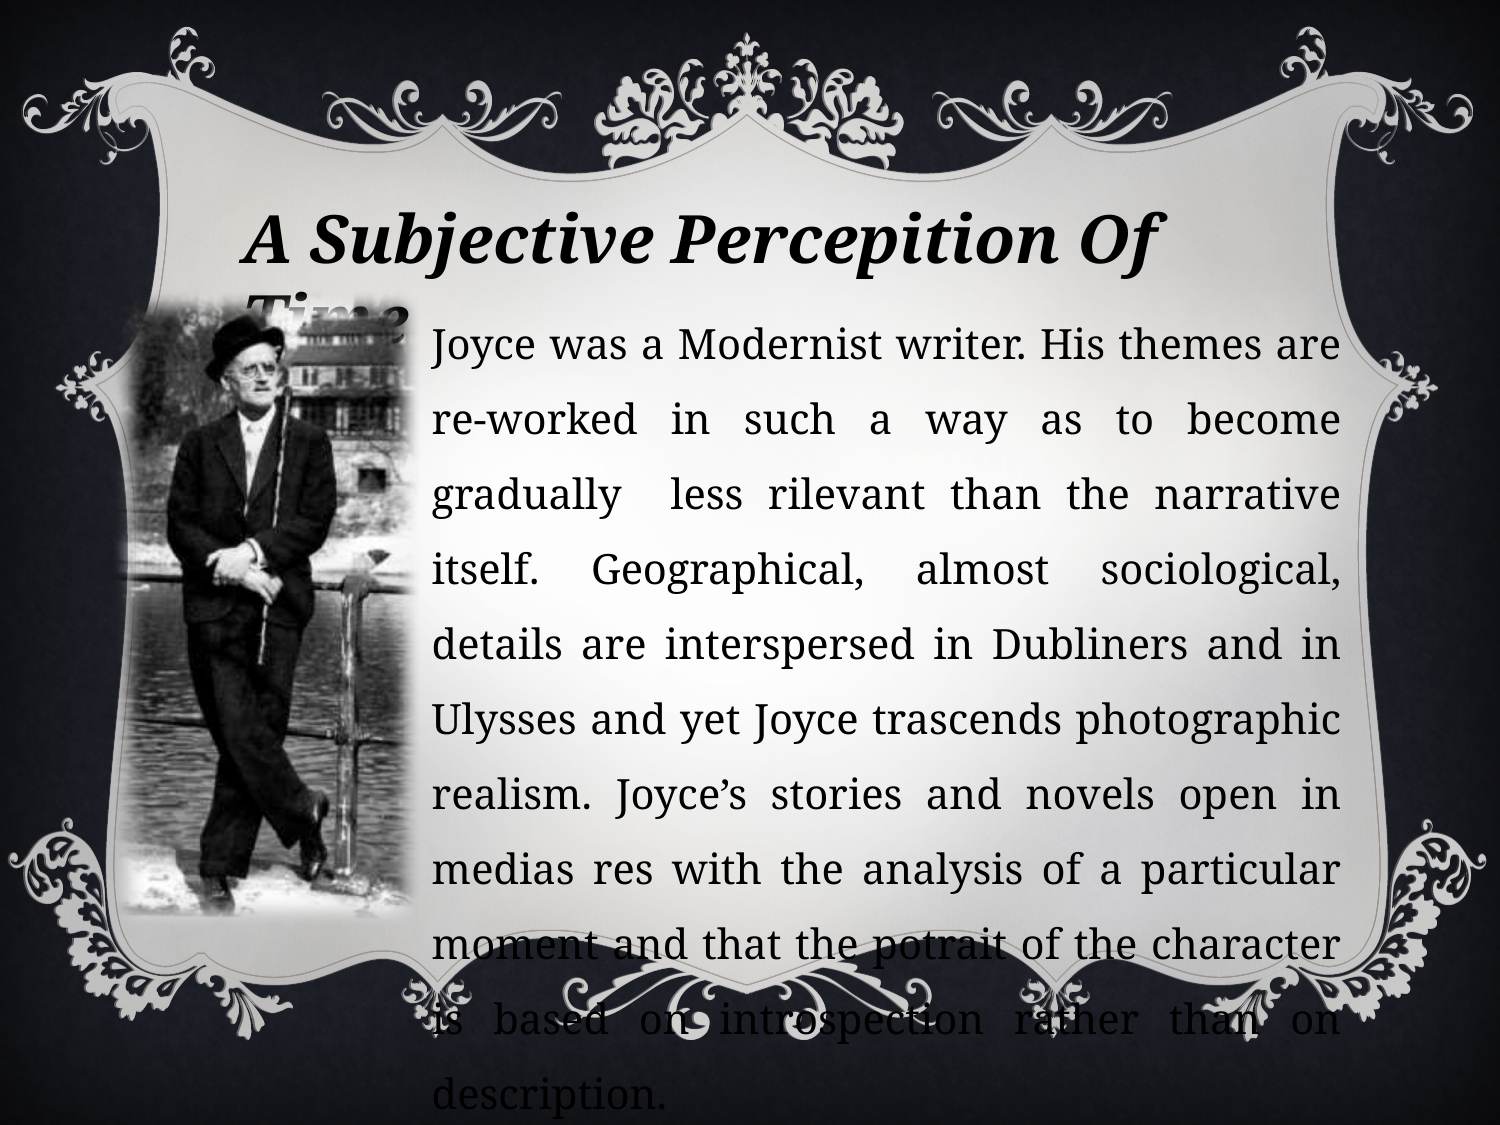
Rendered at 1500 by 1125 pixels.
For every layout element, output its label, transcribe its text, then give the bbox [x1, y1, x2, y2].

text_box A Subjective Percepition Of Time [227, 189, 1255, 289]
picture [0, 0, 1500, 1125]
text_box Joyce was a Modernist writer. His themes are re-worked in such a way as to become gradually less rilevant than the narrative itself. Geographical, almost sociological, details are interspersed in Dubliners and in Ulysses and yet Joyce trascends photographic realism. Joyce’s stories and novels open in medias res with the analysis of a particular moment and that the potrait of the character is based on introspection rather than on description. [416, 285, 1357, 1125]
